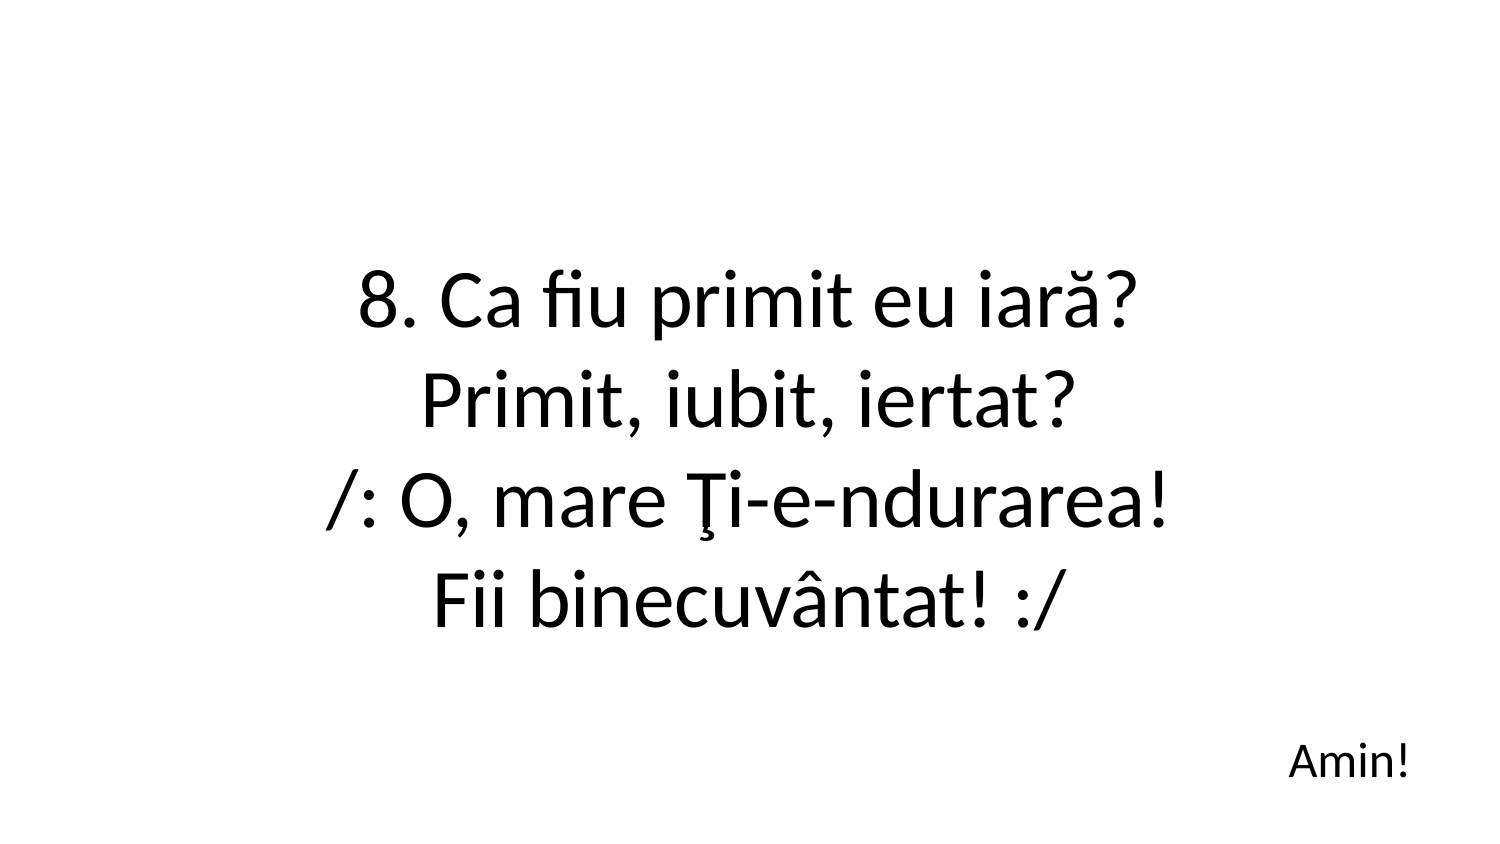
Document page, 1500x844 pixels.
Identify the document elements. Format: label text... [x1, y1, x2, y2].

text_box 8. Ca fiu primit eu iară? Primit, iubit, iertat? /: O, mare Ţi-e-ndurarea! Fii binecuvântat! :/ [311, 192, 1189, 652]
text_box Amin! [1273, 674, 1427, 795]
